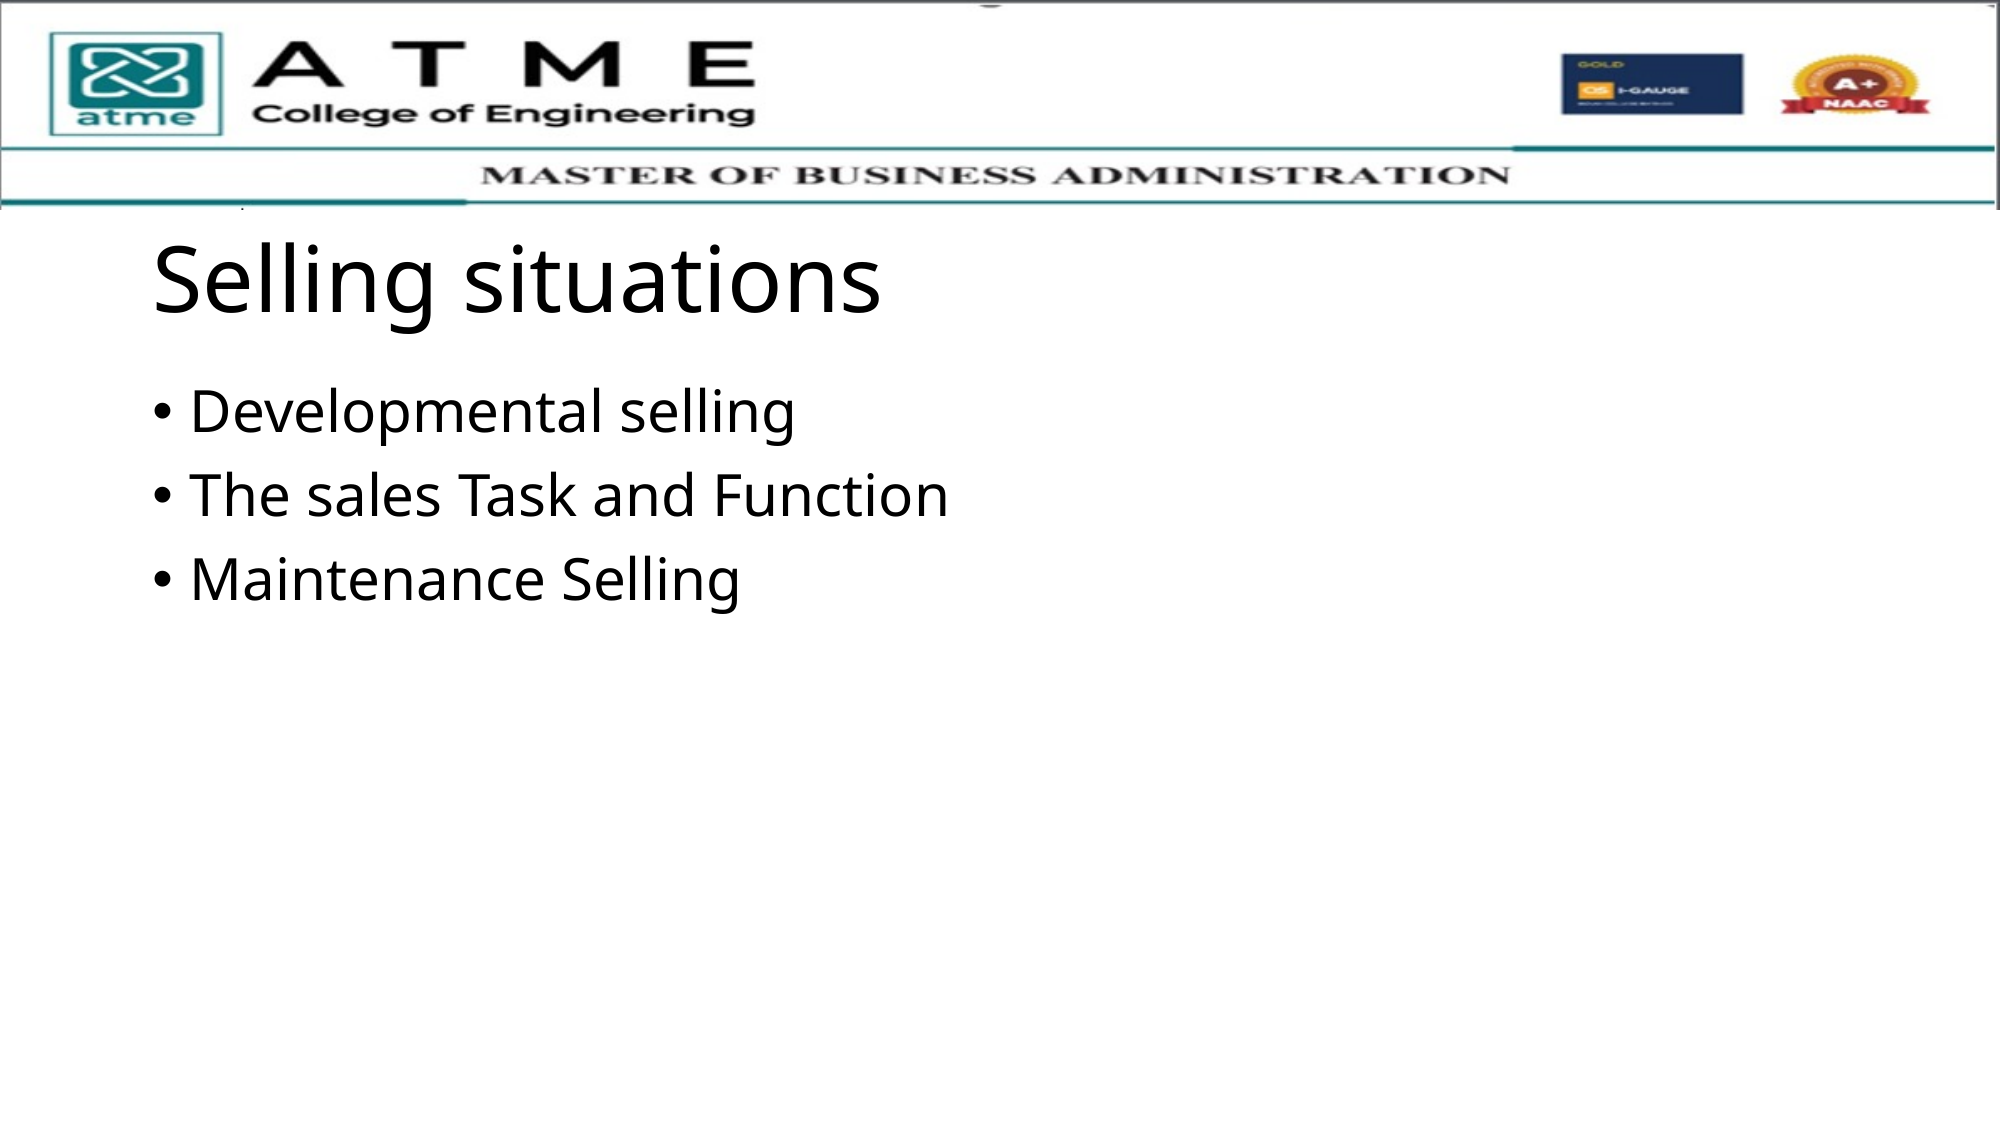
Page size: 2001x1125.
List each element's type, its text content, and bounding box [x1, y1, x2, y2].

list Developmental selling The sales Task and Function Maintenance Selling [137, 375, 1863, 1105]
title Selling situations [137, 216, 1863, 348]
picture [0, 0, 2000, 210]
